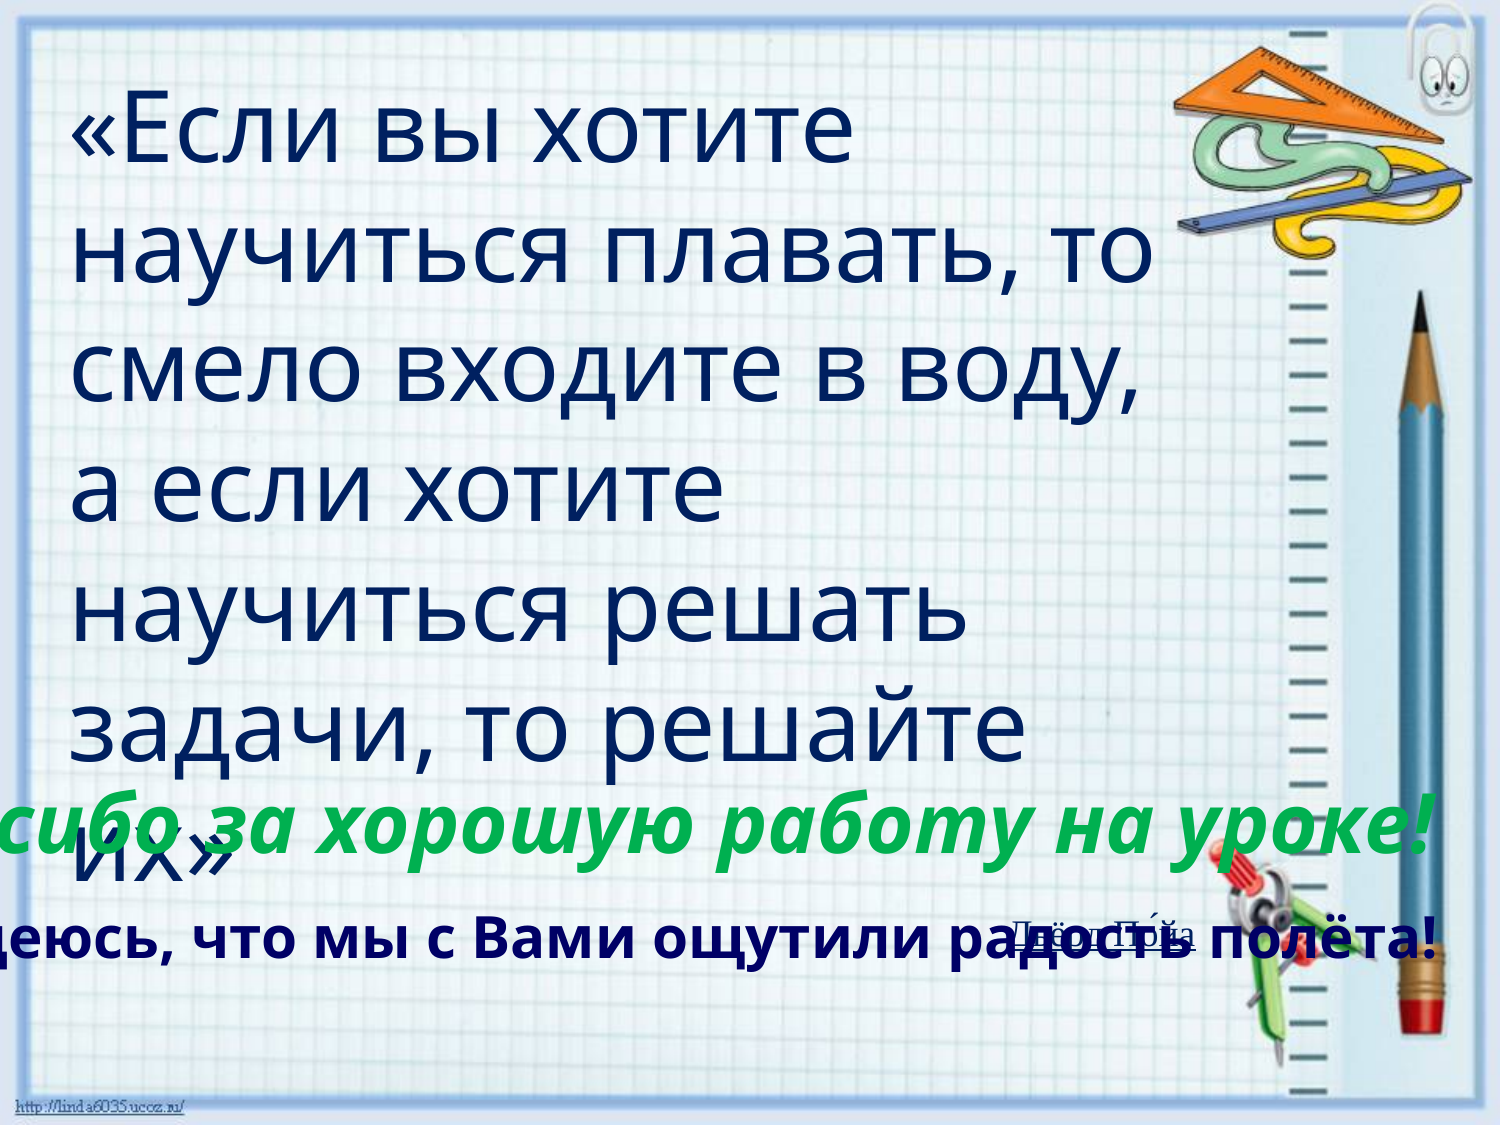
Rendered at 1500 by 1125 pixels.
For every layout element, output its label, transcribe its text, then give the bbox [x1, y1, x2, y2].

text_box Спасибо за хорошую работу на уроке! Я надеюсь, что мы с Вами ощутили радость полёта! [0, 763, 1454, 978]
picture [0, 0, 1500, 1125]
list «Если вы хотите научиться плавать, то смело входите в воду, а если хотите научиться решать задачи, то решайте их» Дьёрд По́йа [53, 54, 1211, 740]
